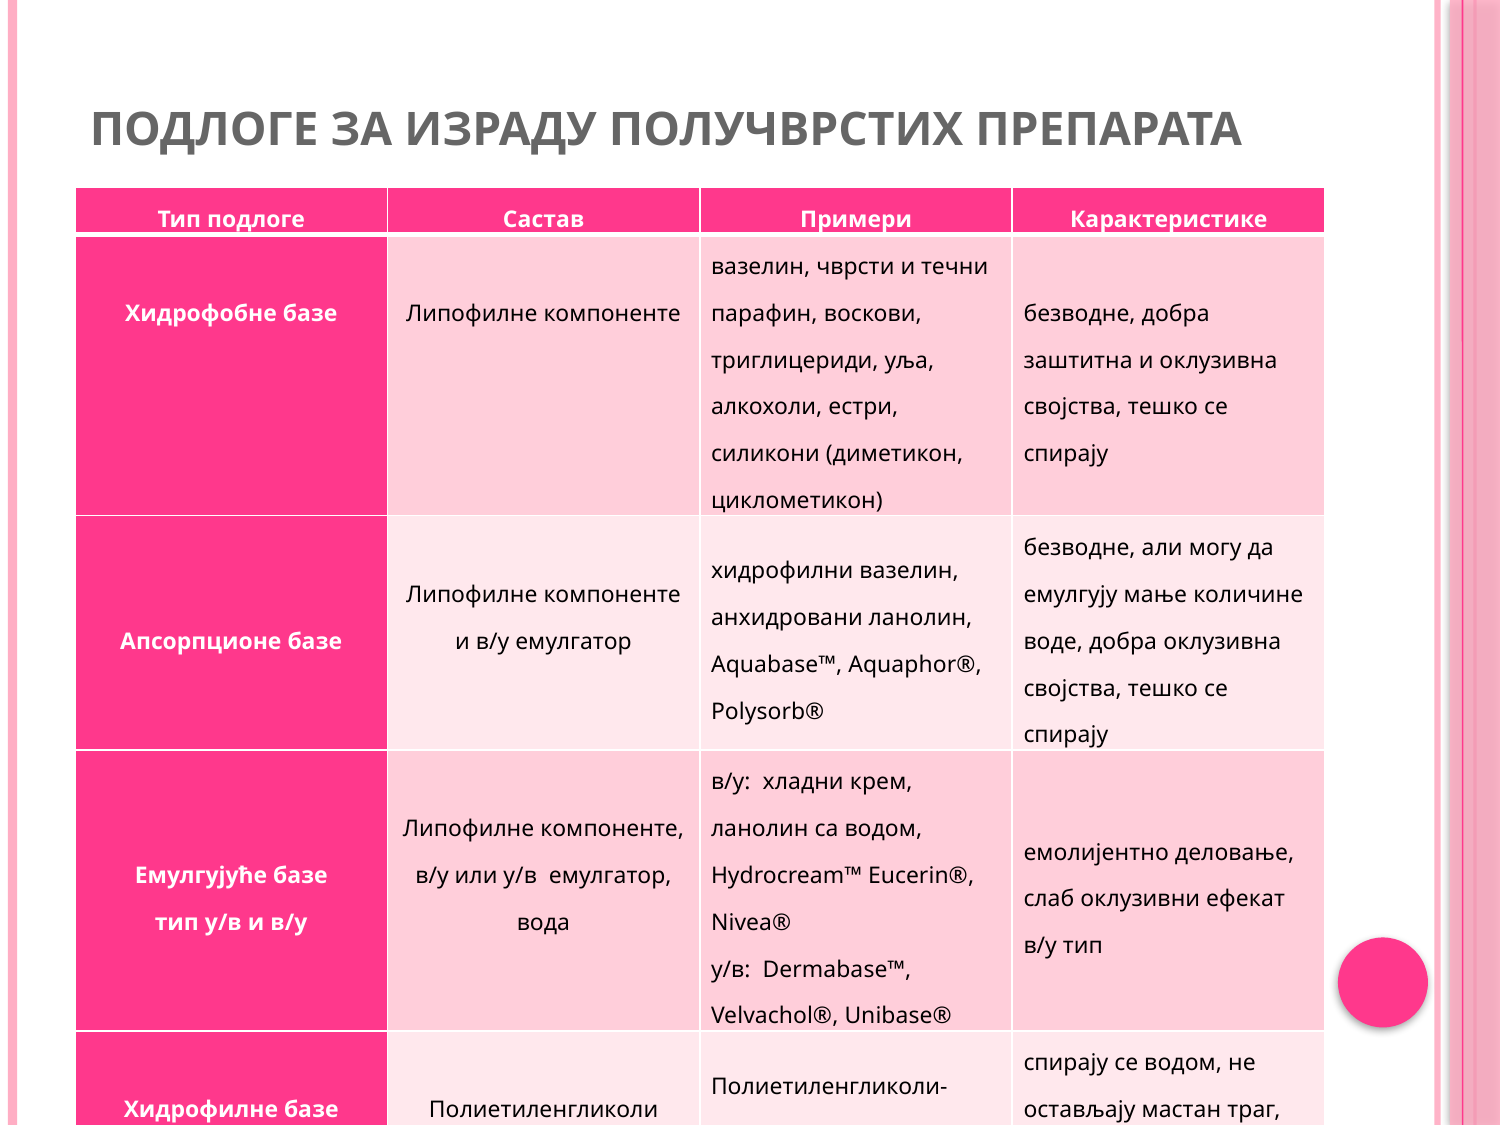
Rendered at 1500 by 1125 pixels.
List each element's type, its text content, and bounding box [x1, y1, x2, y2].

table_cell спирају се водом, не остављају мастан траг, нема оклузивног ефекта [1013, 1032, 1324, 1125]
table_cell Полиетиленгликоли [388, 1032, 699, 1125]
table_cell Липофилне компоненте и в/у емулгатор [388, 516, 699, 749]
table_cell Липофилне компоненте, в/у или у/в емулгатор, вода [388, 751, 699, 1030]
table_cell Липофилне компоненте [388, 237, 699, 515]
table_cell Хидрофобне базе [76, 237, 387, 515]
table_cell Хидрофилне базе [76, 1032, 387, 1125]
table_cell хидрофилни вазелин, анхидровани ланолин, Aquabase™, Aquaphor®, Polysorb® [701, 516, 1011, 749]
table_cell безводне, добра заштитна и оклузивна својства, тешко се спирају [1013, 237, 1324, 515]
table_header Карактеристике [1013, 188, 1324, 232]
table_cell емолијентно деловање, слаб оклузивни ефекат в/у тип [1013, 751, 1324, 1030]
title Подлоге за израду получврстих препарата [75, 45, 1300, 163]
table_header Тип подлоге [76, 188, 387, 232]
table_cell безводне, али могу да емулгују мање количине воде, добра оклузивна својства, тешко се спирају [1013, 516, 1324, 749]
table_header Састав [388, 188, 699, 232]
table_cell Полиетиленгликоли- макроголи [701, 1032, 1011, 1125]
table_cell Емулгујуће базе тип у/в и в/у [76, 751, 387, 1030]
table_header Примери [701, 188, 1011, 232]
table_cell Апсорпционе базе [76, 516, 387, 749]
table_cell вазелин, чврсти и течни парафин, воскови, триглицериди, уља, алкохоли, естри, силикони (диметикон, циклометикон) [701, 237, 1011, 515]
table_cell в/у: хладни крем, ланолин са водом, Hydrocream™ Eucerin®, Nivea® у/в: Dermabase™, Velvachol®, Unibase® [701, 751, 1011, 1030]
